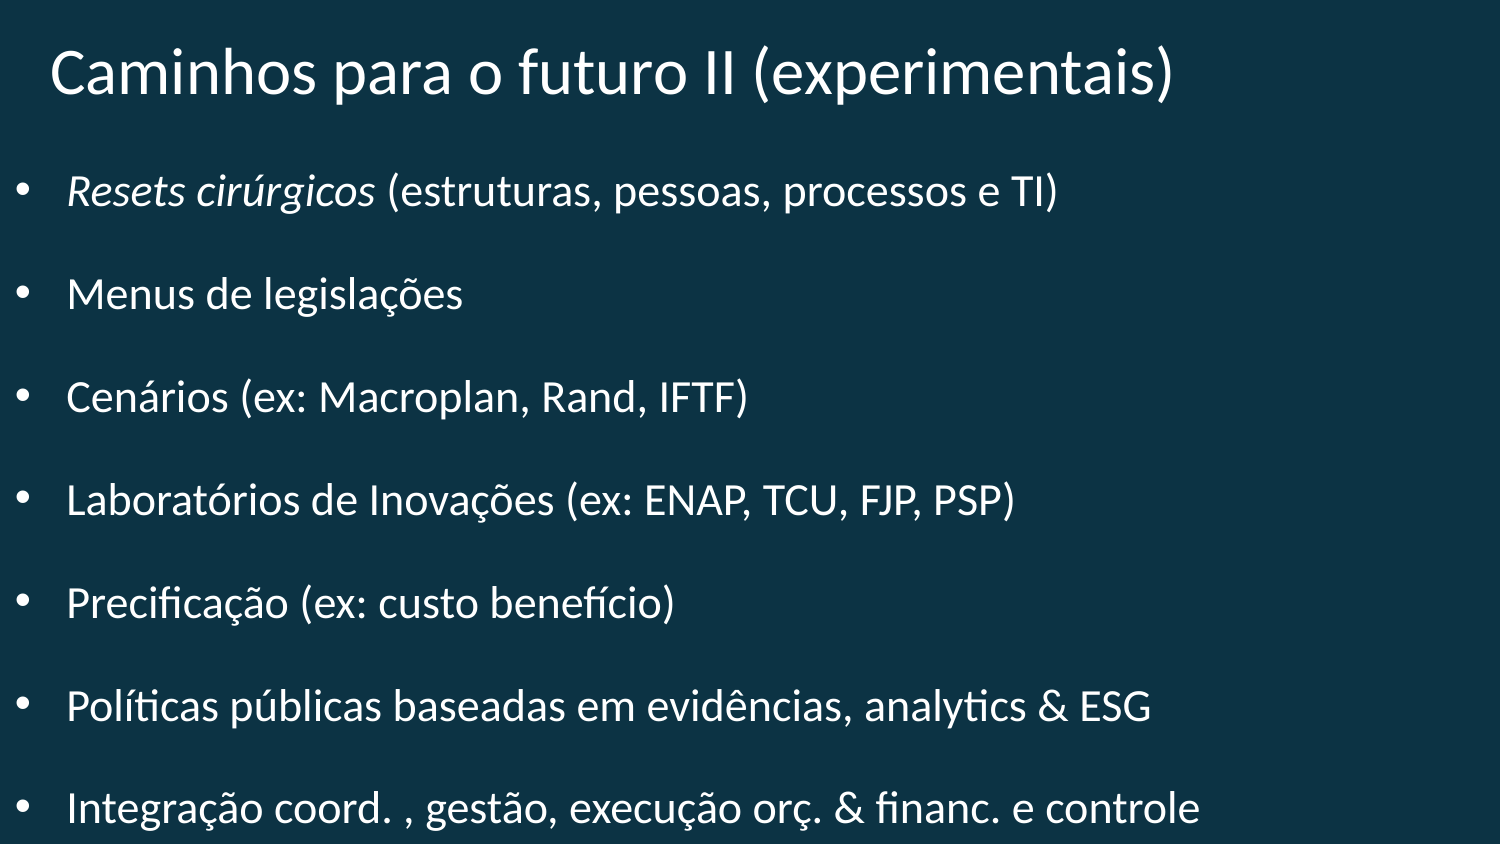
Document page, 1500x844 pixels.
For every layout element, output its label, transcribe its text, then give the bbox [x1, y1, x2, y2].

text_box Resets cirúrgicos (estruturas, pessoas, processos e TI) Menus de legislações Cenários (ex: Macroplan, Rand, IFTF) Laboratórios de Inovações (ex: ENAP, TCU, FJP, PSP) Precificação (ex: custo benefício) Políticas públicas baseadas em evidências, analytics & ESG Integração coord. , gestão, execução orç. & financ. e controle [0, 114, 1500, 844]
text_box Caminhos para o futuro II (experimentais) [35, 32, 1465, 103]
